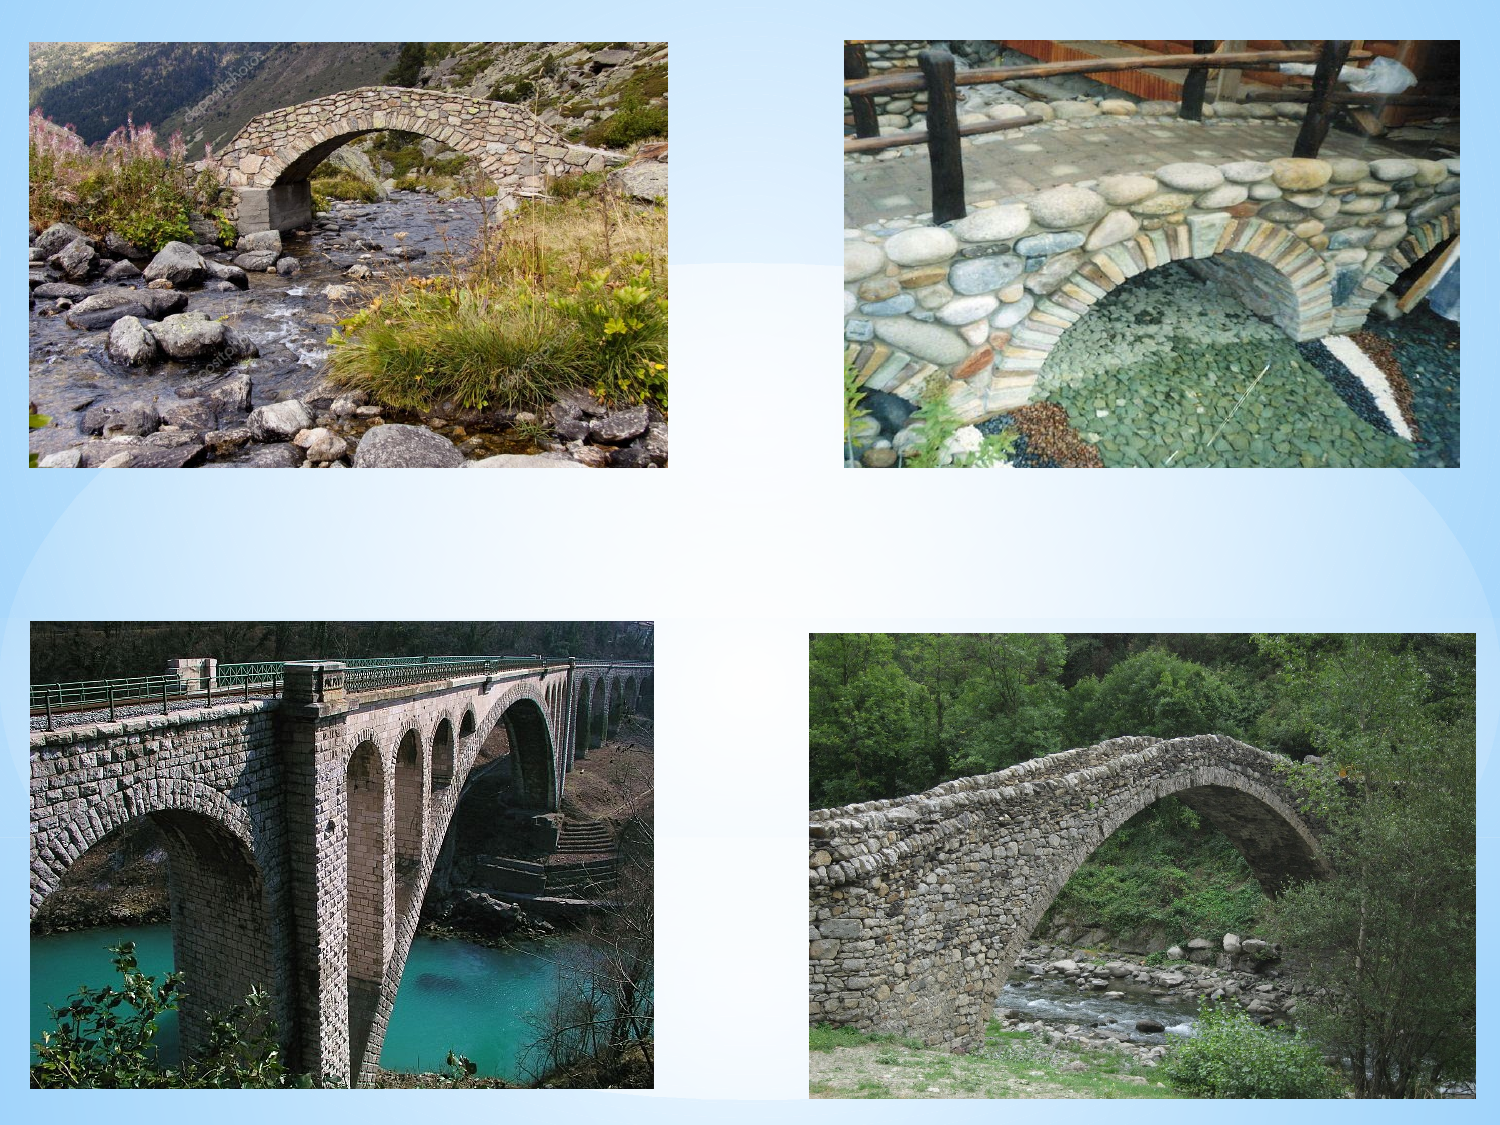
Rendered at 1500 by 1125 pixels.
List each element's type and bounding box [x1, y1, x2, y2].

picture [844, 39, 1460, 469]
picture [30, 621, 654, 1089]
picture [808, 633, 1476, 1099]
picture [29, 42, 668, 469]
